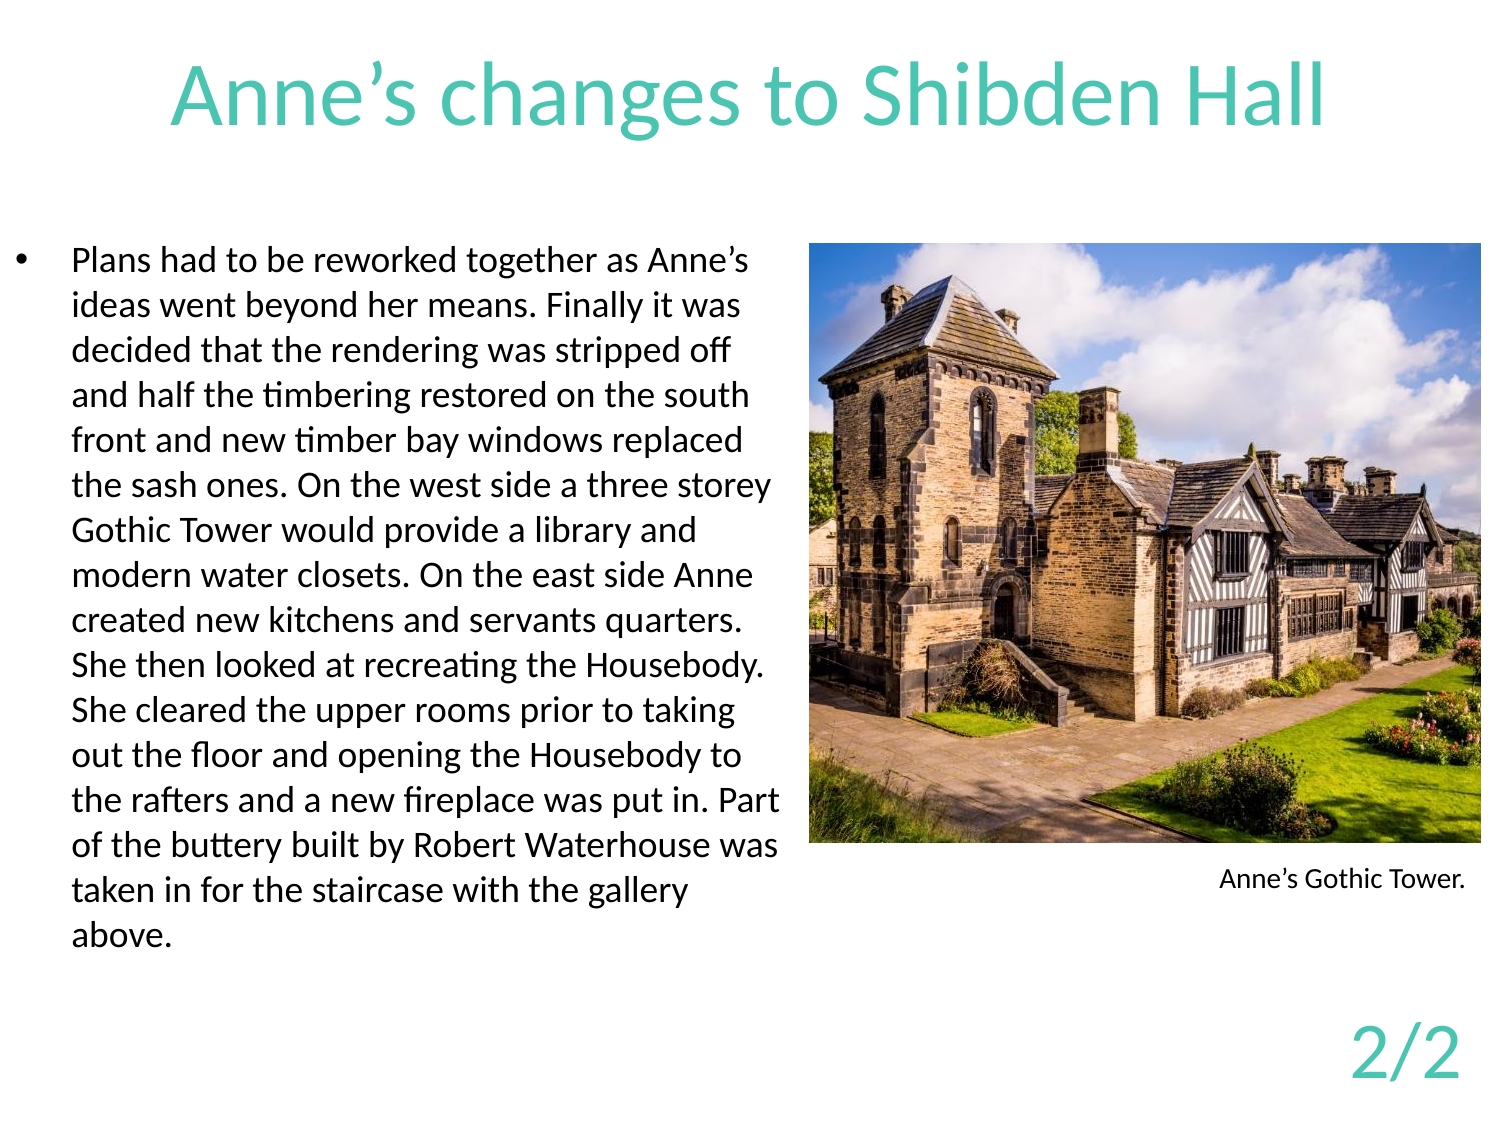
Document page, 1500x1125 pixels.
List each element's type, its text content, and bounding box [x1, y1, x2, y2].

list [808, 243, 1481, 843]
title Anne’s changes to Shibden Hall [75, 0, 1425, 183]
text_box Anne’s Gothic Tower. [1204, 852, 1500, 902]
list Plans had to be reworked together as Anne’s ideas went beyond her means. Finally it was decided that the rendering was stripped off and half the timbering restored on the south front and new timber bay windows replaced the sash ones. On the west side a three storey Gothic Tower would provide a library and modern water closets. On the east side Anne created new kitchens and servants quarters. She then looked at recreating the Housebody. She cleared the upper rooms prior to taking out the floor and opening the Housebody to the rafters and a new fireplace was put in. Part of the buttery built by Robert Waterhouse was taken in for the staircase with the gallery above. [0, 183, 809, 1125]
text_box 2/2 [1328, 952, 1485, 1125]
